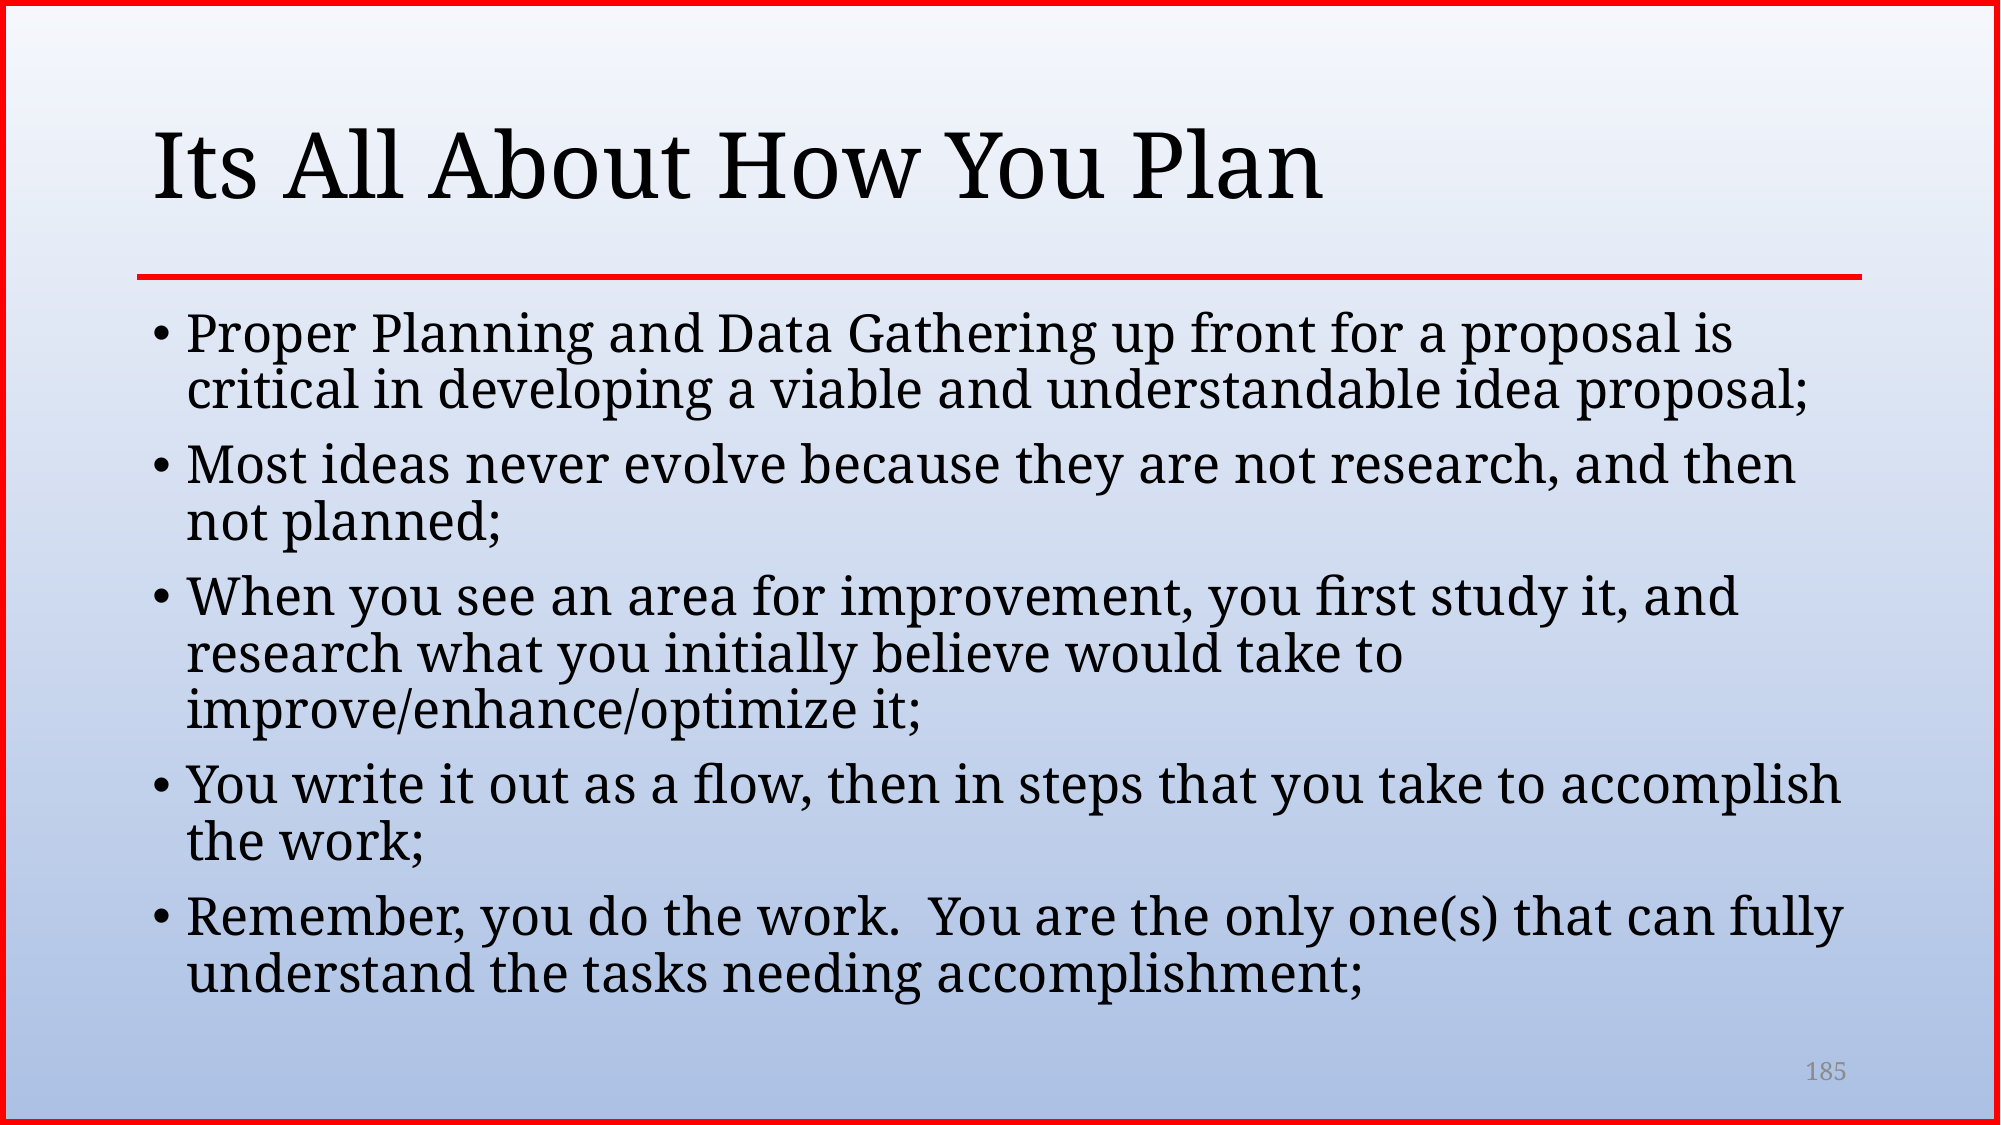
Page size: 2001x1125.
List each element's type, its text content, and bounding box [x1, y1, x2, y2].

title Its All About How You Plan [137, 59, 1863, 278]
slide_number 185 [1412, 1042, 1863, 1103]
list Proper Planning and Data Gathering up front for a proposal is critical in developing a viable and understandable idea proposal; Most ideas never evolve because they are not research, and then not planned; When you see an area for improvement, you first study it, and research what you initially believe would take to improve/enhance/optimize it; You write it out as a flow, then in steps that you take to accomplish the work; Remember, you do the work. You are the only one(s) that can fully understand the tasks needing accomplishment; [137, 299, 1863, 1014]
